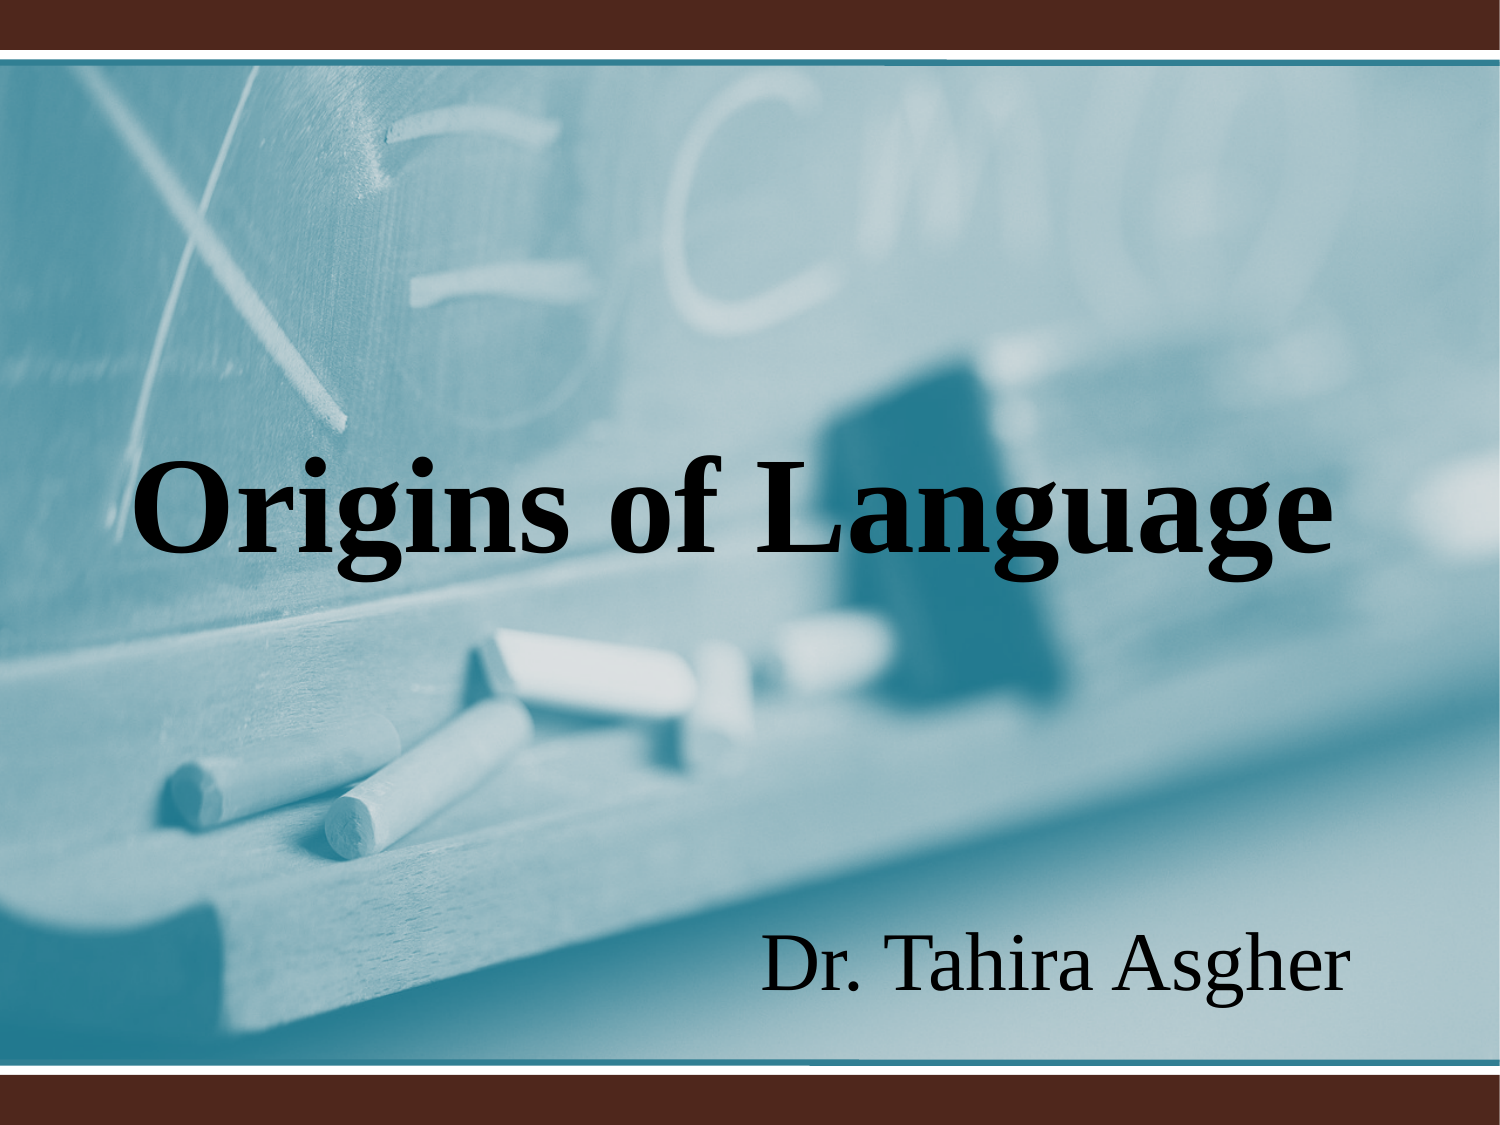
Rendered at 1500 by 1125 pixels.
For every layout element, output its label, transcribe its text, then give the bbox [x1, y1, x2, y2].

subtitle Origins of Language [50, 212, 1450, 588]
title Dr. Tahira Asgher [624, 900, 1488, 1025]
